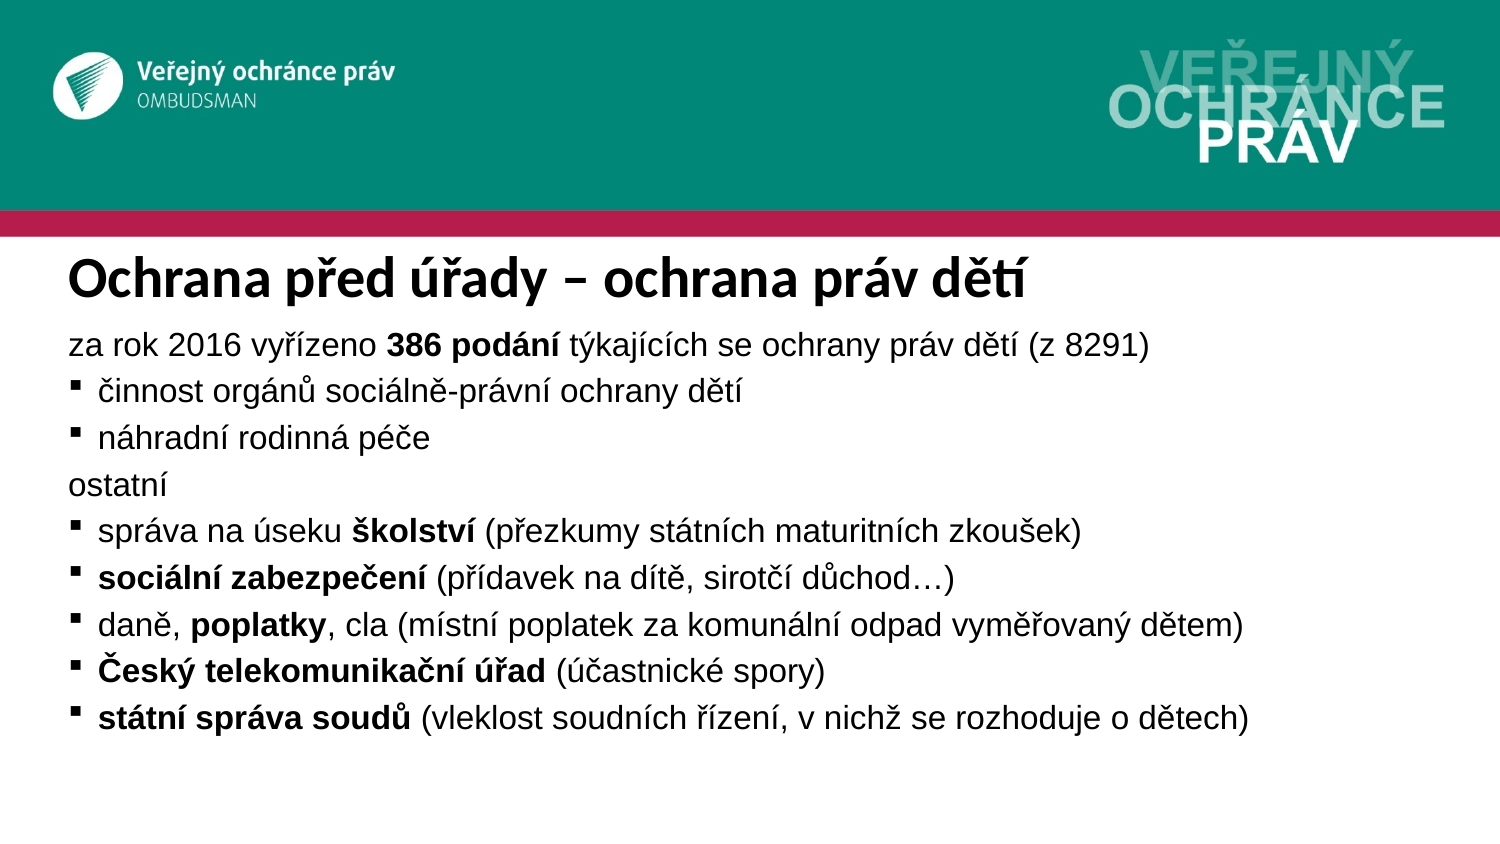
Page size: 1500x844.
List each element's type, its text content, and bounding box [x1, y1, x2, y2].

title Ochrana před úřady – ochrana práv dětí [53, 232, 1447, 316]
list za rok 2016 vyřízeno 386 podání týkajících se ochrany práv dětí (z 8291) činnost orgánů sociálně-právní ochrany dětí náhradní rodinná péče ostatní správa na úseku školství (přezkumy státních maturitních zkoušek) sociální zabezpečení (přídavek na dítě, sirotčí důchod…) daně, poplatky, cla (místní poplatek za komunální odpad vyměřovaný dětem) Český telekomunikační úřad (účastnické spory) státní správa soudů (vleklost soudních řízení, v nichž se rozhoduje o dětech) [53, 315, 1413, 765]
picture [0, 0, 1500, 799]
